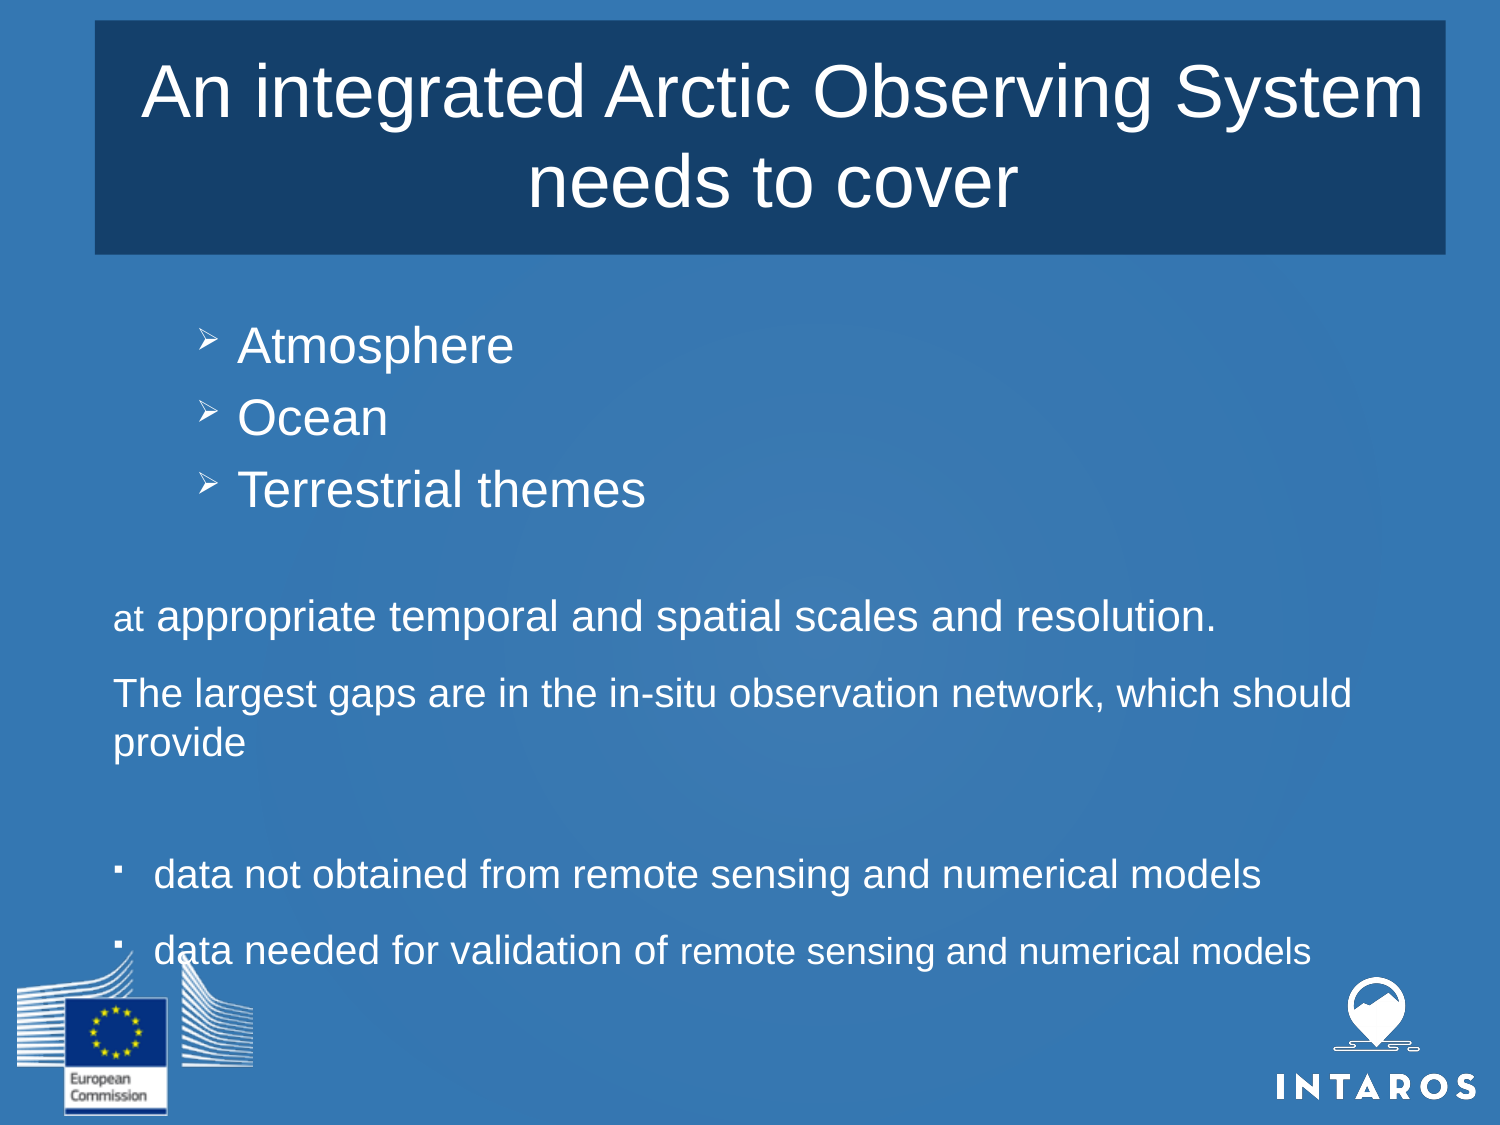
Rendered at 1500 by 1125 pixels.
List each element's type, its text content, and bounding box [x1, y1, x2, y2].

list Atmosphere Ocean Terrestrial themes at appropriate temporal and spatial scales and resolution. The largest gaps are in the in-situ observation network, which should provide data not obtained from remote sensing and numerical models data needed for validation of remote sensing and numerical models [95, 254, 1446, 982]
text_box An integrated Arctic Observing System needs to cover [121, 79, 1446, 230]
title [68, 5, 1446, 155]
text_box [93, 19, 1447, 256]
picture [1277, 977, 1476, 1100]
picture [17, 950, 253, 1116]
